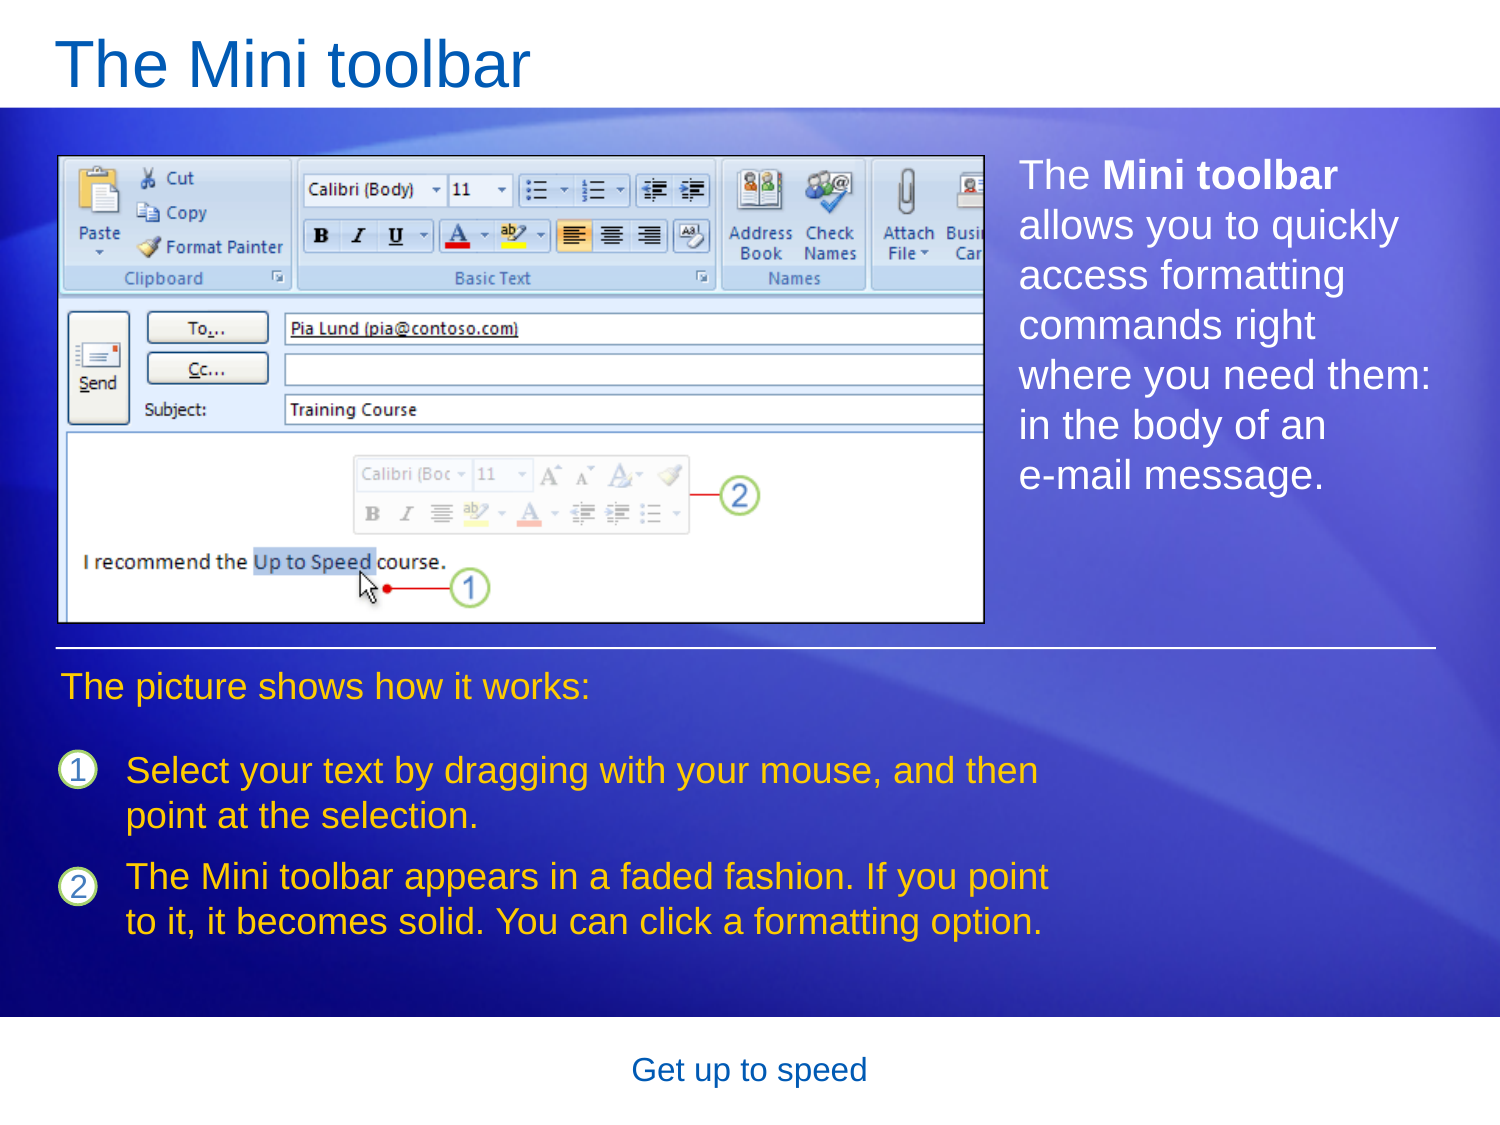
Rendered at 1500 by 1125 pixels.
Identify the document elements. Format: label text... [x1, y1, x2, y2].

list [57, 155, 985, 624]
text_box The Mini toolbar allows you to quickly access formatting commands right where you need them: in the body of an e-mail message. [1003, 140, 1454, 594]
title The Mini toolbar [39, 10, 1500, 112]
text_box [55, 743, 101, 794]
picture [0, 108, 1500, 1017]
text_box The picture shows how it works: [45, 655, 1018, 730]
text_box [55, 860, 101, 912]
footer Get up to speed [445, 1016, 1055, 1096]
text_box Select your text by dragging with your mouse, and then point at the selection. The Mini toolbar appears in a faded fashion. If you point to it, it becomes solid. You can click a formatting option. [110, 738, 1086, 950]
